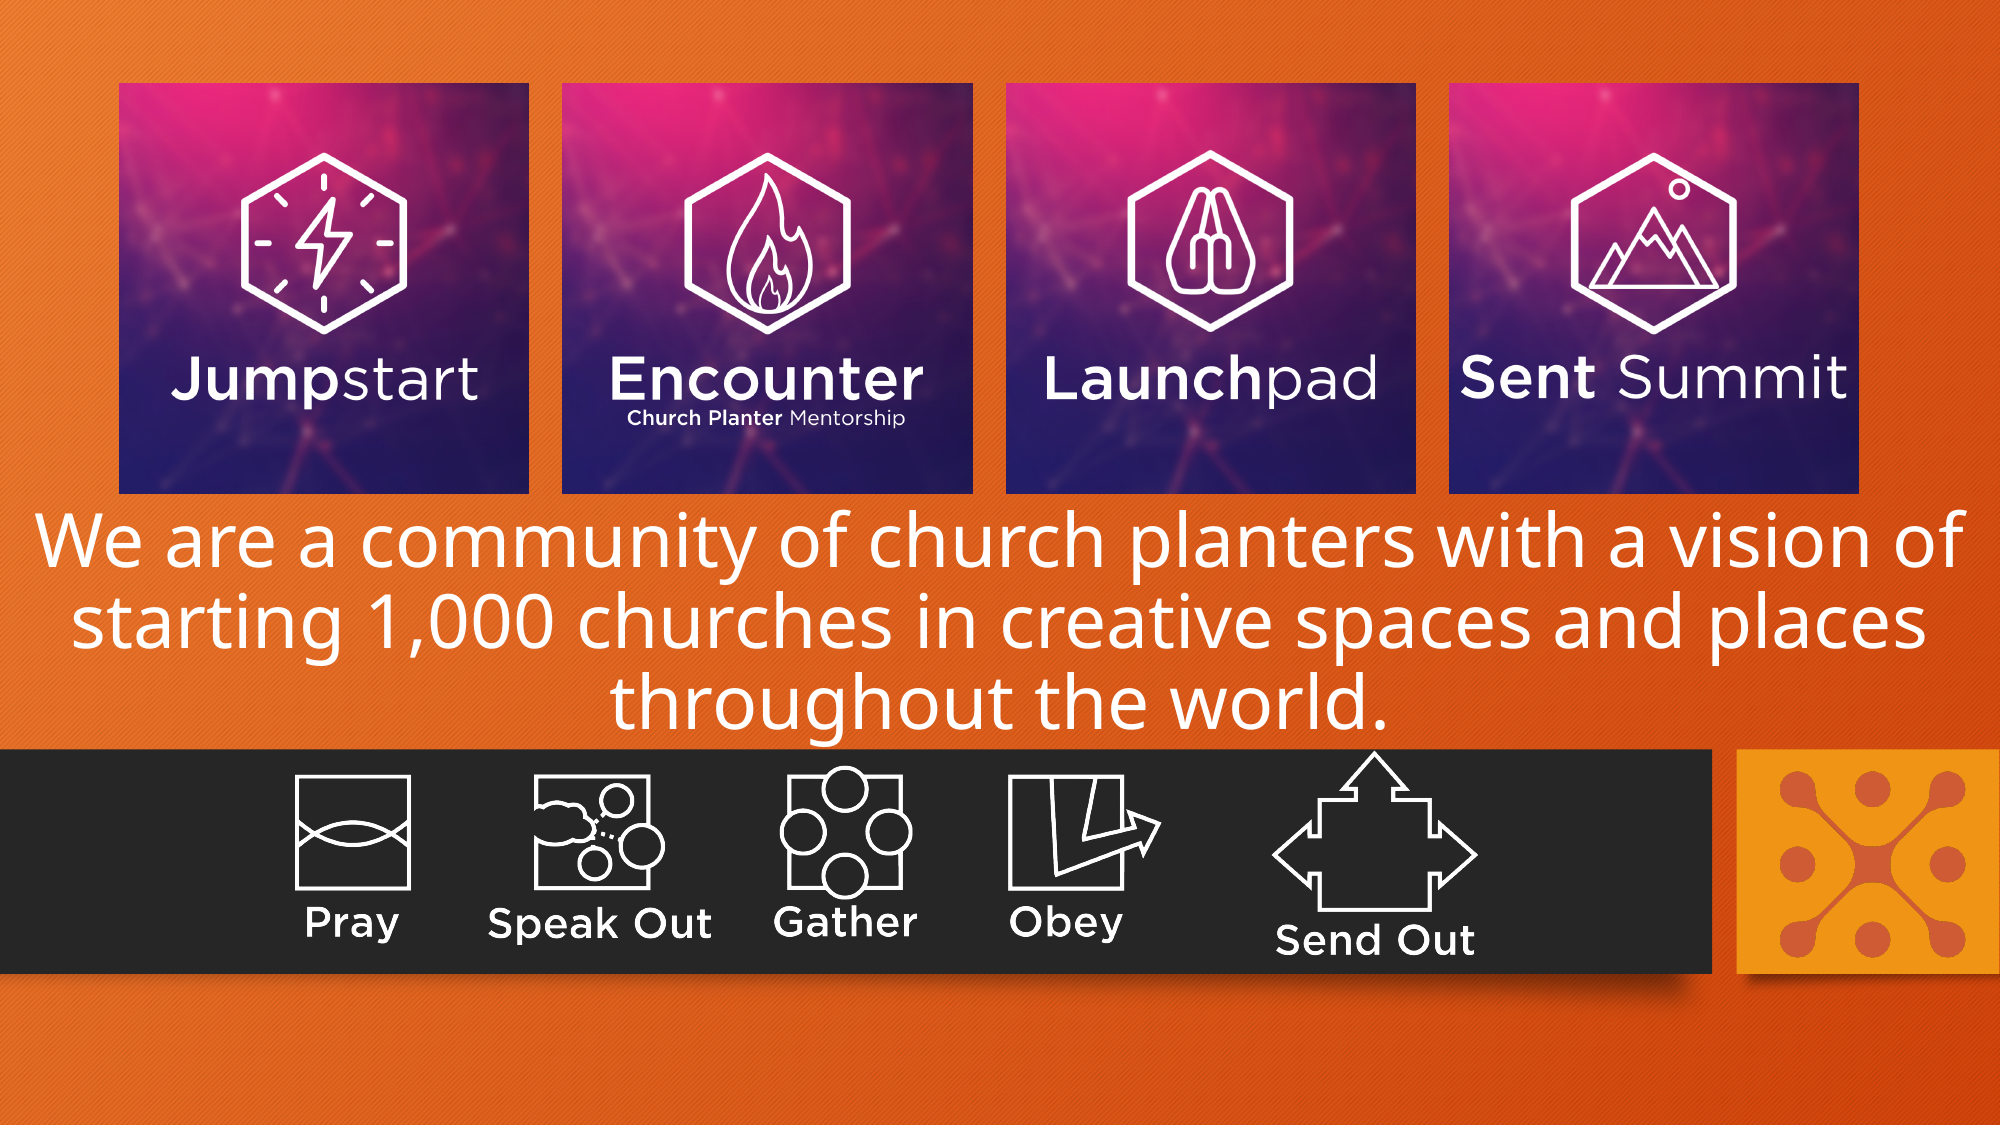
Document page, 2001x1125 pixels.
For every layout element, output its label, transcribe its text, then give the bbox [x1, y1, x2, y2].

picture [1774, 767, 1969, 961]
picture [0, 715, 1713, 1026]
picture [1736, 974, 2000, 997]
picture [1449, 83, 1860, 494]
picture [562, 83, 973, 494]
picture [118, 83, 530, 494]
title We are a community of church planters with a vision of starting 1,000 churches in creative spaces and places throughout the world. [0, 496, 2000, 752]
picture [1005, 83, 1416, 494]
